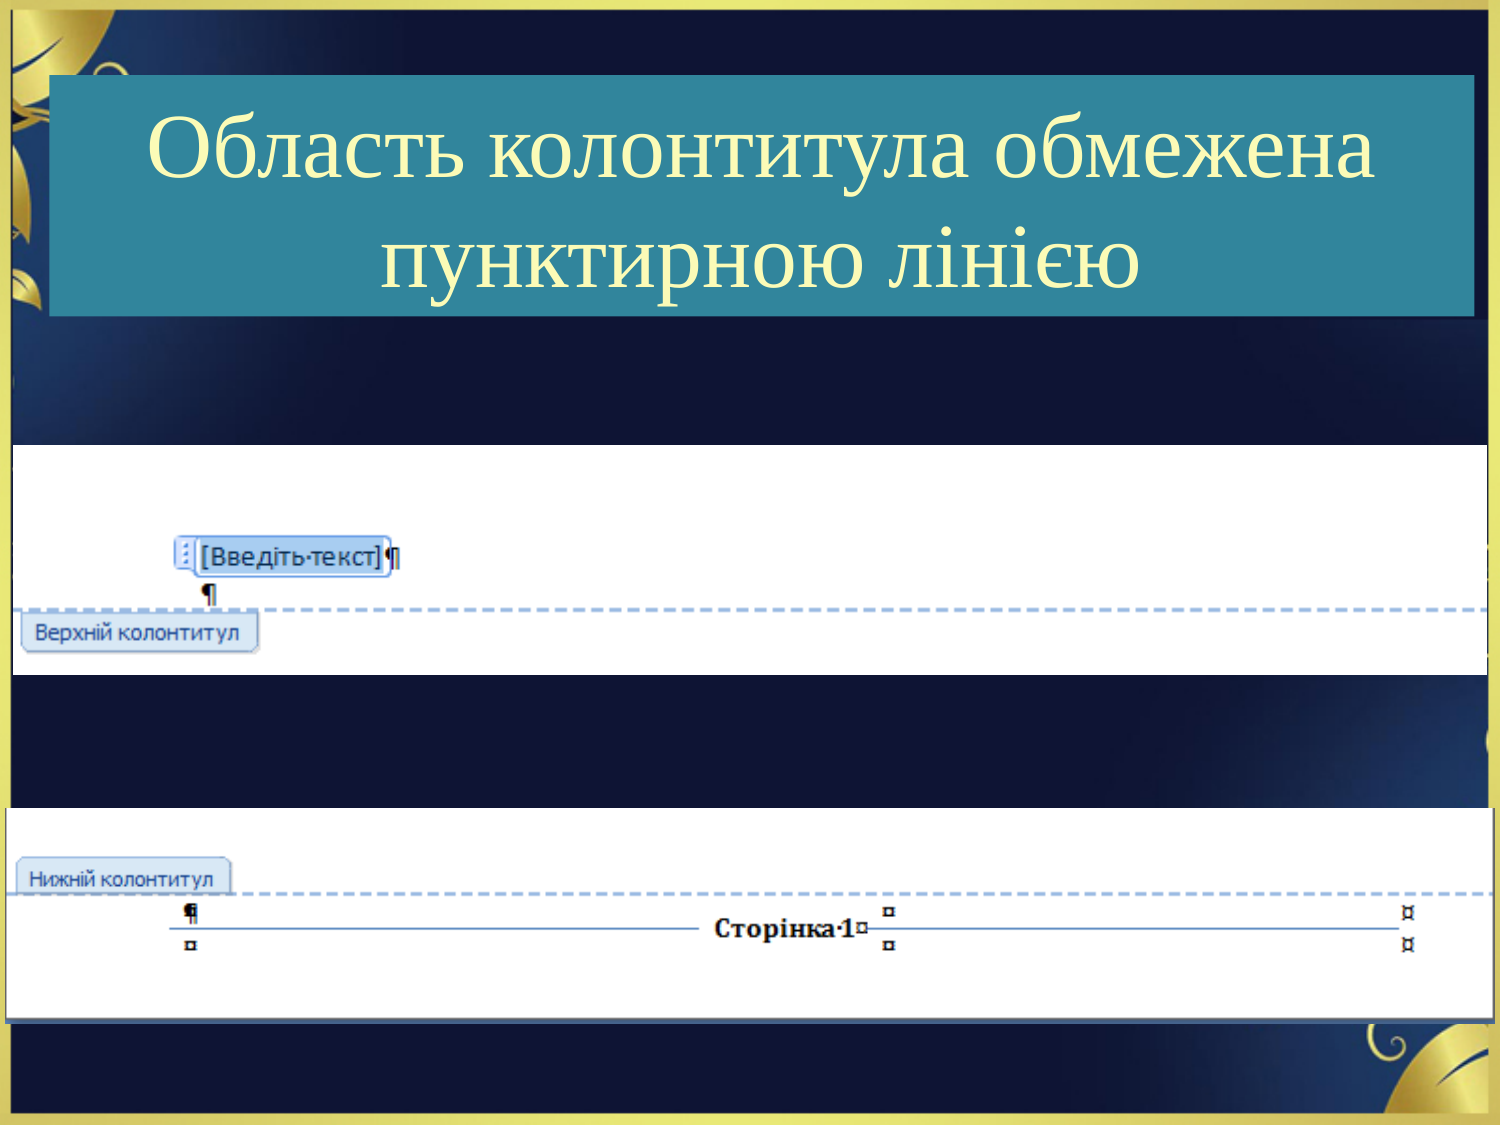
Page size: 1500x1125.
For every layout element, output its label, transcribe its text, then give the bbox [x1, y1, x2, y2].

picture [0, 0, 1500, 1125]
title Область колонтитула обмежена пунктирною лінією [49, 74, 1475, 317]
